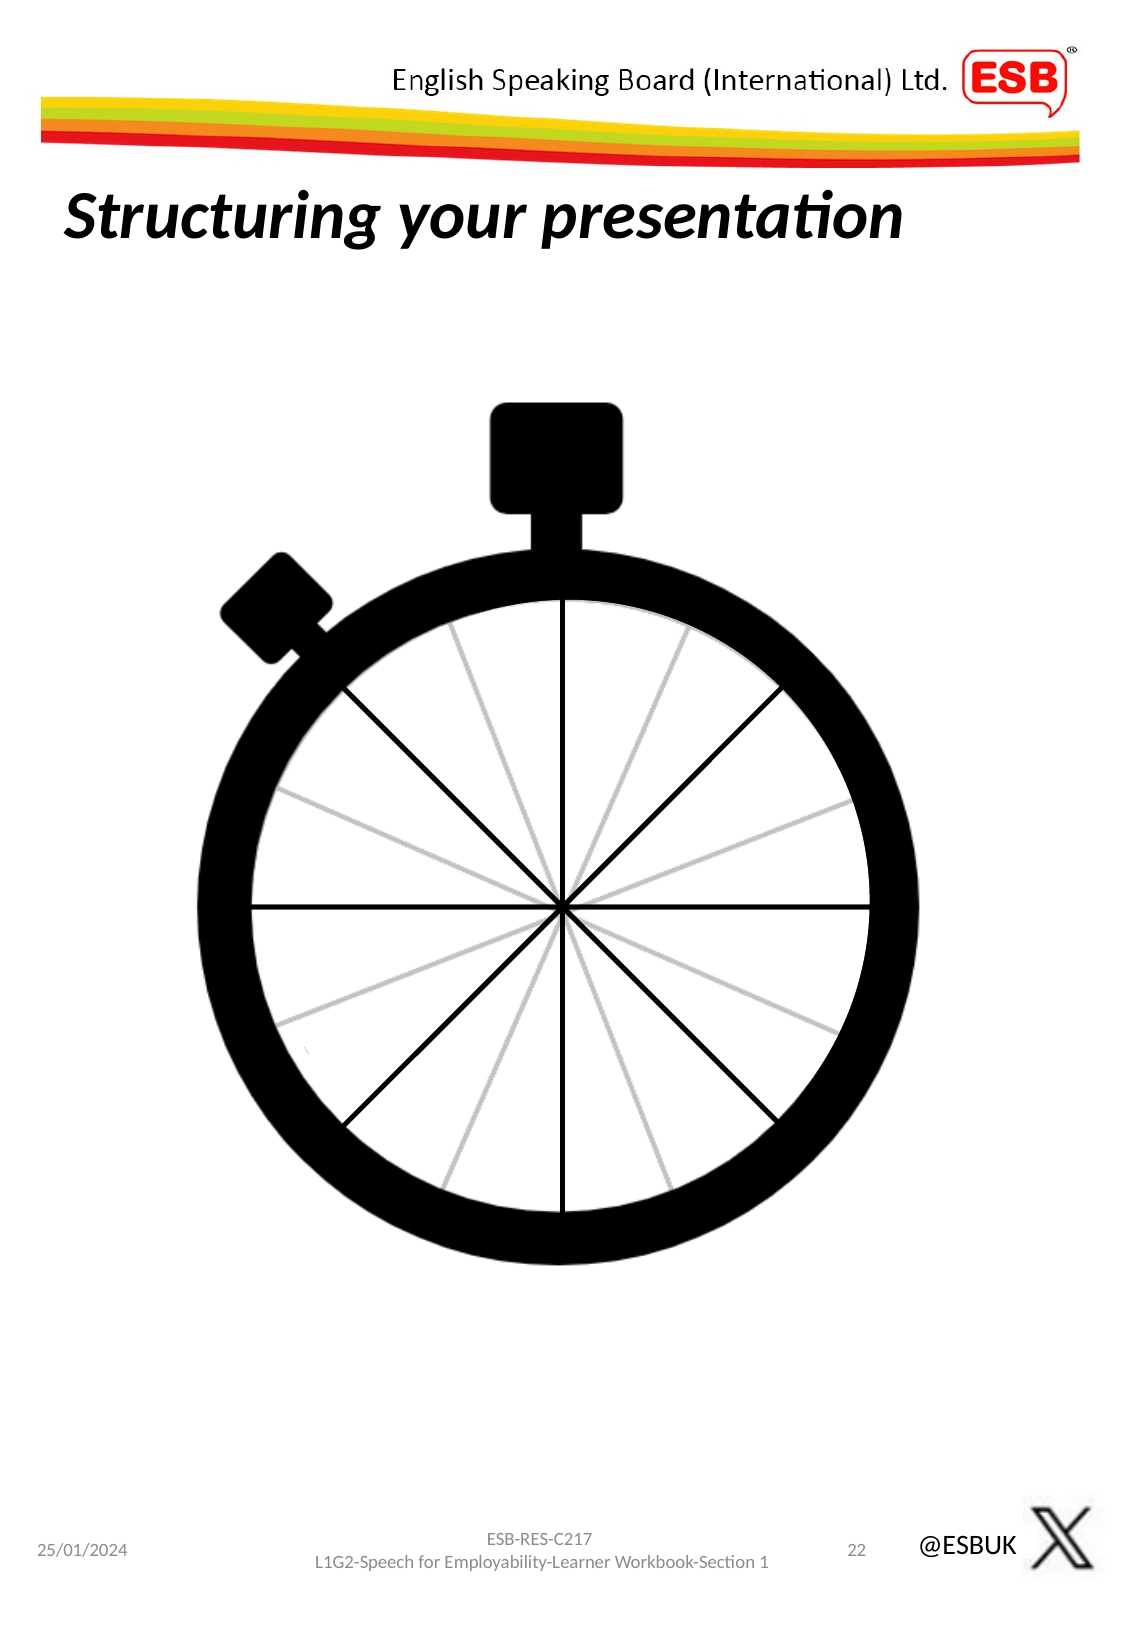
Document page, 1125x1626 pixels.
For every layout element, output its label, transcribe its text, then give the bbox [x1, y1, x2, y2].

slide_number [22, 1506, 276, 1593]
slide_number 22 [697, 1506, 882, 1593]
chart [66, 570, 1059, 576]
picture [37, 363, 1088, 1331]
title Structuring your presentation [49, 162, 1020, 270]
footer ESB-RES-C217 L1G2-Speech for Employability-Learner Workbook-Section 1 [296, 1506, 697, 1593]
picture [1022, 1495, 1106, 1582]
picture [0, 1, 1125, 234]
